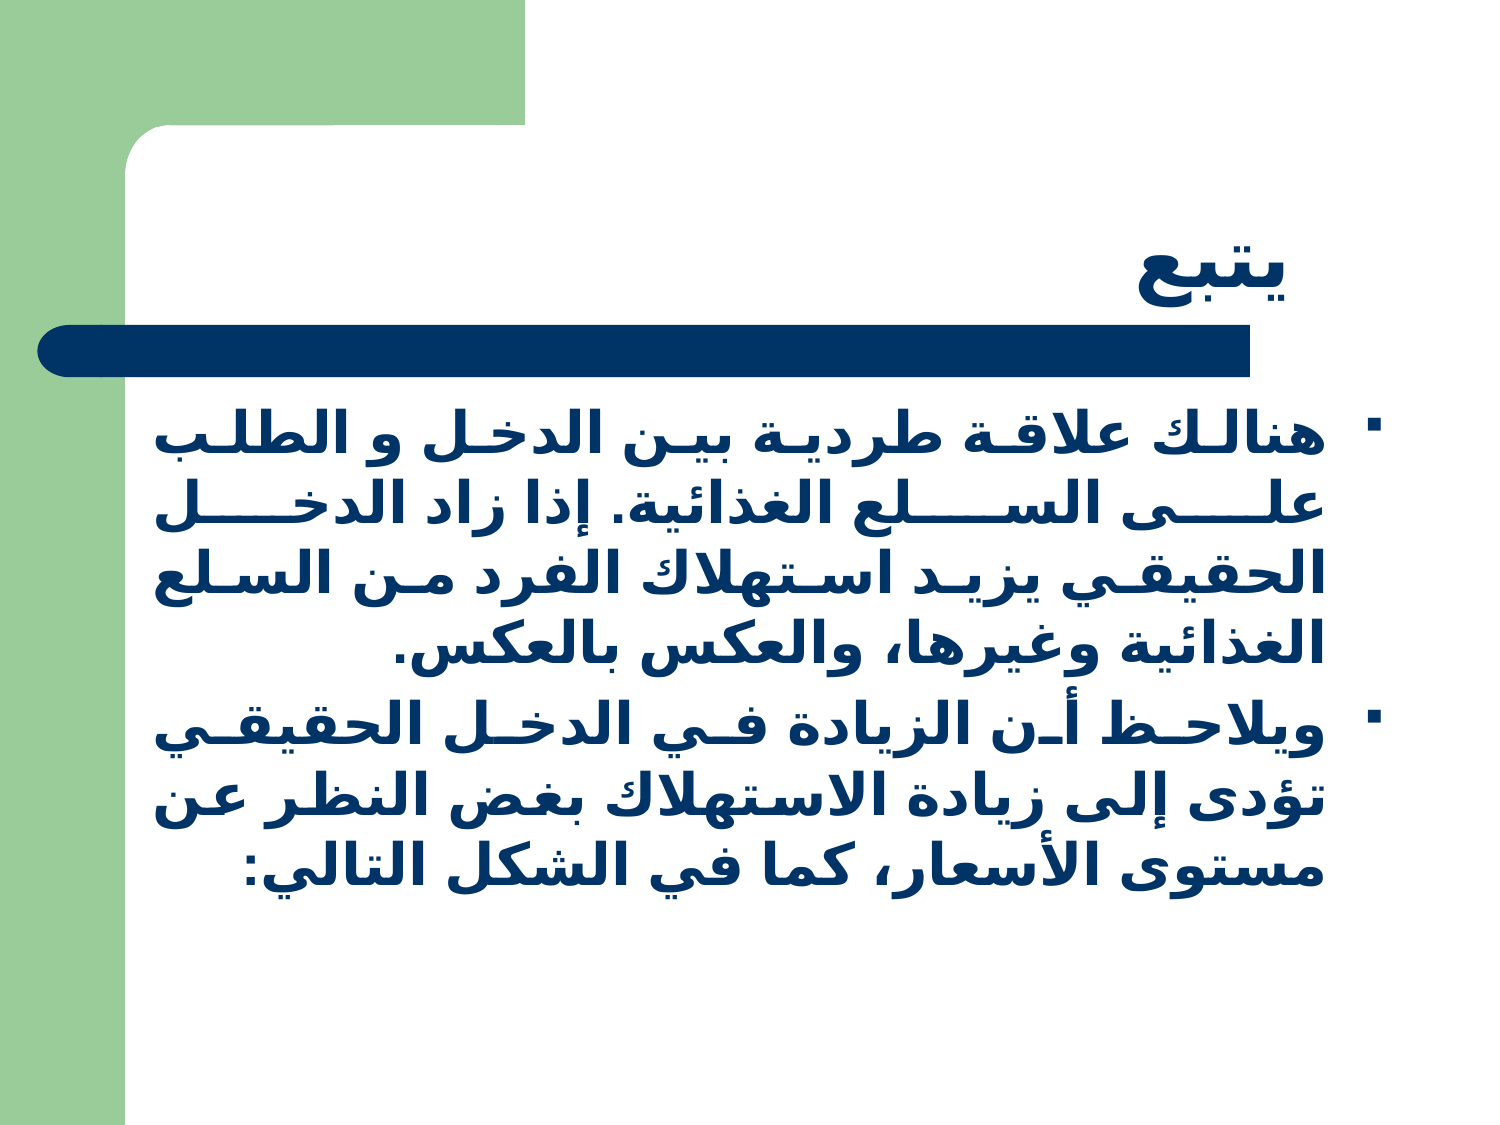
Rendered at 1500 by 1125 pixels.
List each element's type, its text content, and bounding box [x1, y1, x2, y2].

text_box يتبع [490, 196, 1306, 312]
list هنالك علاقة طردية بين الدخل و الطلب على السلع الغذائية. إذا زاد الدخل الحقيقي يزيد استهلاك الفرد من السلع الغذائية وغيرها، والعكس بالعكس. ويلاحظ أن الزيادة في الدخل الحقيقي تؤدى إلى زيادة الاستهلاك بغض النظر عن مستوى الأسعار، كما في الشكل التالي: [137, 387, 1400, 999]
